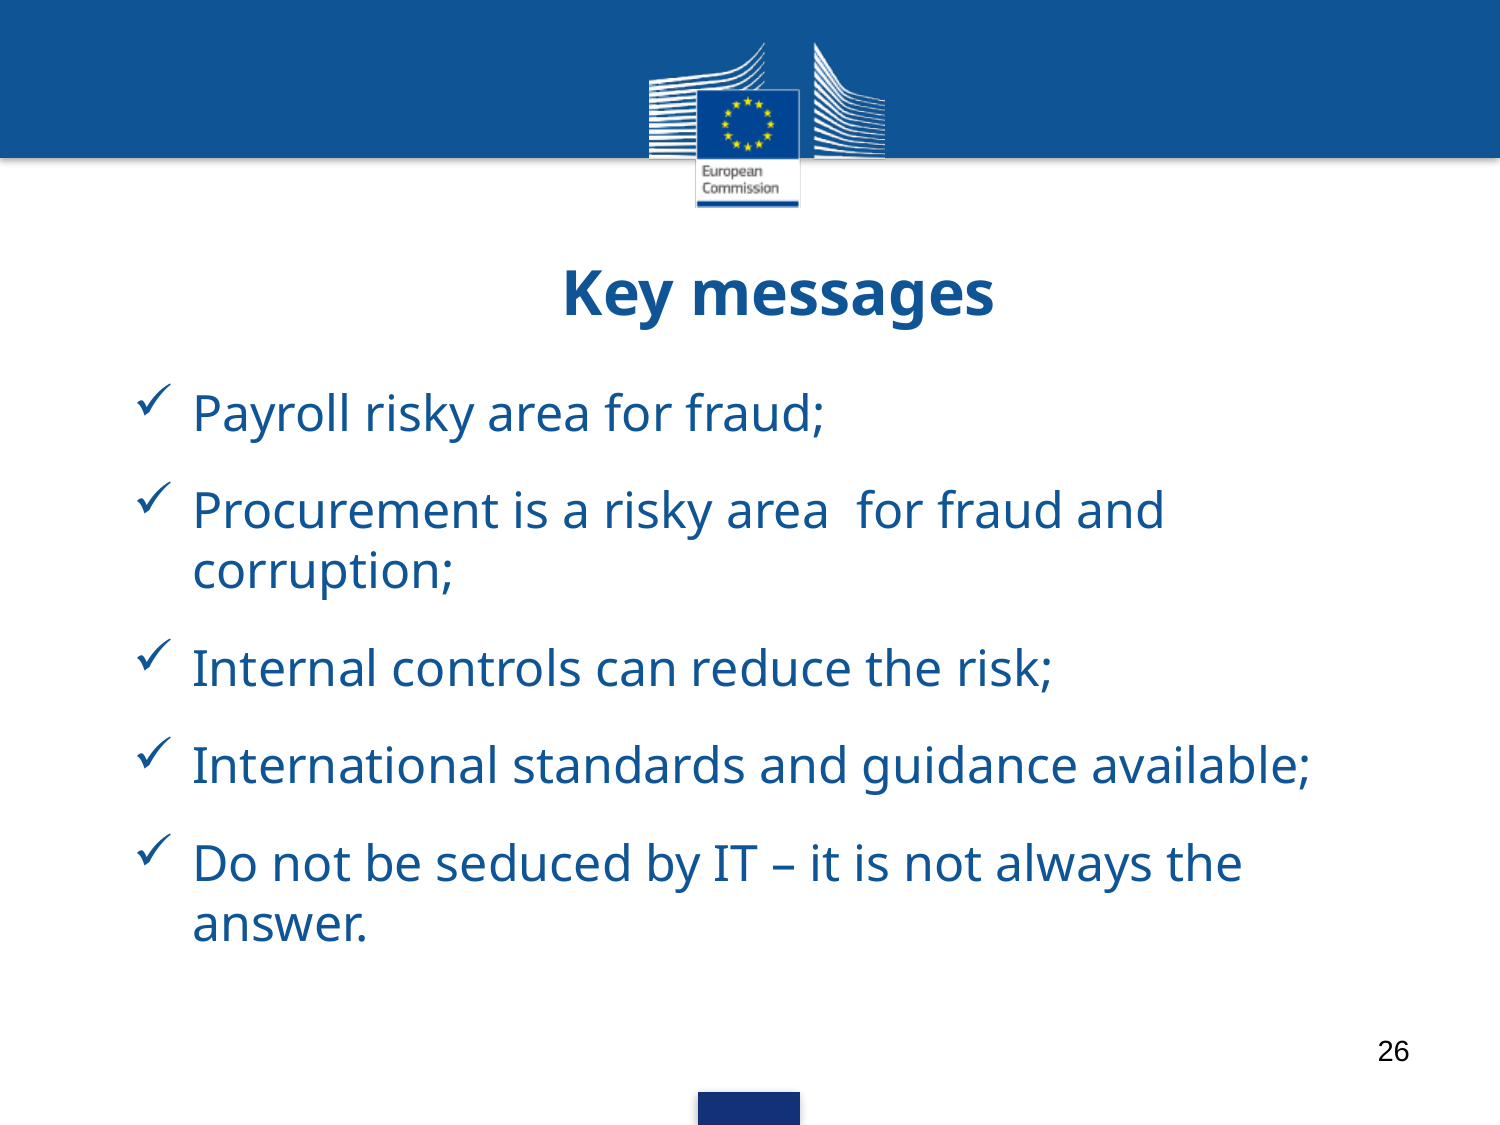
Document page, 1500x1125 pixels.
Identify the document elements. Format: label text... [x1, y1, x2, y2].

slide_number 26 [1074, 1024, 1426, 1103]
title Key messages [0, 207, 1500, 374]
list Payroll risky area for fraud; Procurement is a risky area for fraud and corruption; Internal controls can reduce the risk; International standards and guidance available; Do not be seduced by IT – it is not always the answer. [74, 374, 1425, 1025]
picture [649, 42, 885, 207]
